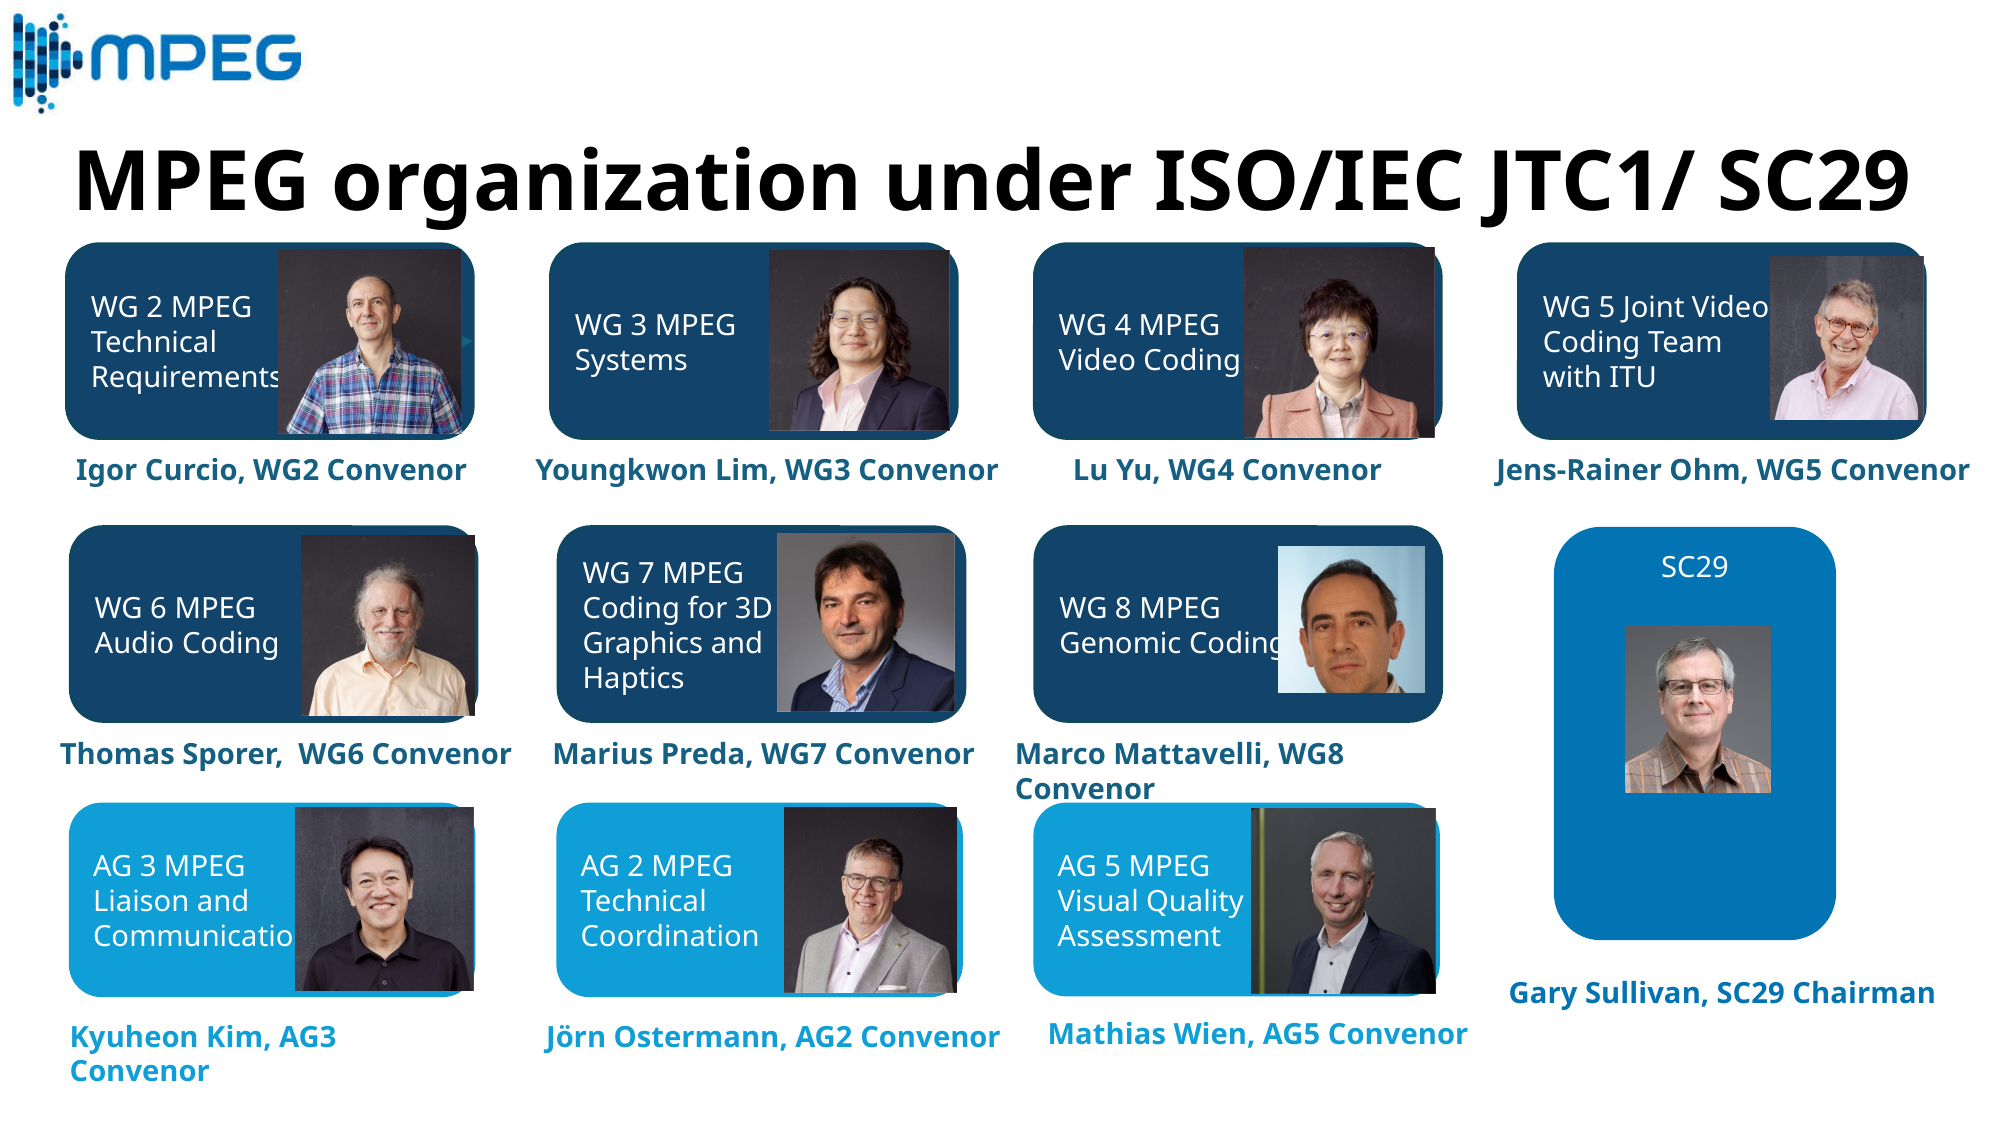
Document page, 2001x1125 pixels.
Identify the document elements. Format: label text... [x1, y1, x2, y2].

text_box WG 8 MPEG Genomic Coding [1033, 525, 1444, 723]
text_box Thomas Sporer, WG6 Convenor [45, 728, 537, 778]
text_box AG 2 MPEG Technical Coordination [957, 813, 965, 986]
text_box AG 2 MPEG Technical Coordination [554, 801, 950, 999]
text_box WG 7 MPEG Coding for 3D Graphics and Haptics [556, 525, 967, 723]
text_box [463, 340, 474, 347]
text_box WG 6 MPEG Audio Coding [475, 544, 479, 704]
picture [277, 249, 463, 434]
picture [296, 806, 474, 991]
picture [300, 535, 475, 716]
text_box WG 3 MPEG Systems [549, 242, 947, 440]
text_box Mathias Wien, AG5 Convenor [1032, 1008, 1496, 1058]
picture [1278, 546, 1426, 693]
picture [0, 0, 319, 128]
text_box Marius Preda, WG7 Convenor [537, 728, 1000, 778]
text_box AG 3 MPEG Liaison and Communication [67, 801, 465, 999]
text_box WG 4 MPEG Video Coding [1436, 256, 1443, 426]
text_box Jörn Ostermann, AG2 Convenor [531, 1010, 1087, 1061]
text_box Marco Mattavelli, WG8 Convenor [1000, 728, 1501, 813]
picture [1624, 624, 1771, 793]
text_box Igor Curcio, WG2 Convenor [61, 444, 520, 494]
text_box WG 4 MPEG Video Coding [1032, 242, 1424, 440]
text_box WG 5 Joint Video Coding Team with ITU [1516, 242, 1923, 440]
text_box AG 5 MPEG Visual Quality Assessment [1436, 816, 1442, 983]
picture [768, 250, 950, 432]
text_box SC29 [1552, 525, 1838, 942]
picture [785, 807, 957, 993]
text_box Kyuheon Kim, AG3 Convenor [54, 1010, 497, 1096]
text_box Youngkwon Lim, WG3 Convenor [520, 444, 1019, 494]
text_box WG 6 MPEG Audio Coding [68, 525, 469, 723]
picture [1252, 808, 1436, 995]
text_box Gary Sullivan, SC29 Chairman [1494, 967, 1957, 1018]
text_box WG 2 MPEG Technical Requirements [65, 242, 461, 440]
text_box MPEG organization under ISO/IEC JTC1/ SC29 [43, 120, 1942, 235]
picture [1769, 255, 1924, 421]
text_box Lu Yu, WG4 Convenor [1058, 444, 1435, 494]
picture [776, 533, 956, 712]
text_box Jens-Rainer Ohm, WG5 Convenor [1481, 444, 1992, 494]
picture [1243, 246, 1436, 439]
text_box AG 5 MPEG Visual Quality Assessment [1031, 801, 1429, 998]
text_box WG 3 MPEG Systems [950, 253, 959, 429]
text_box WG 2 MPEG Technical Requirements [463, 250, 475, 432]
